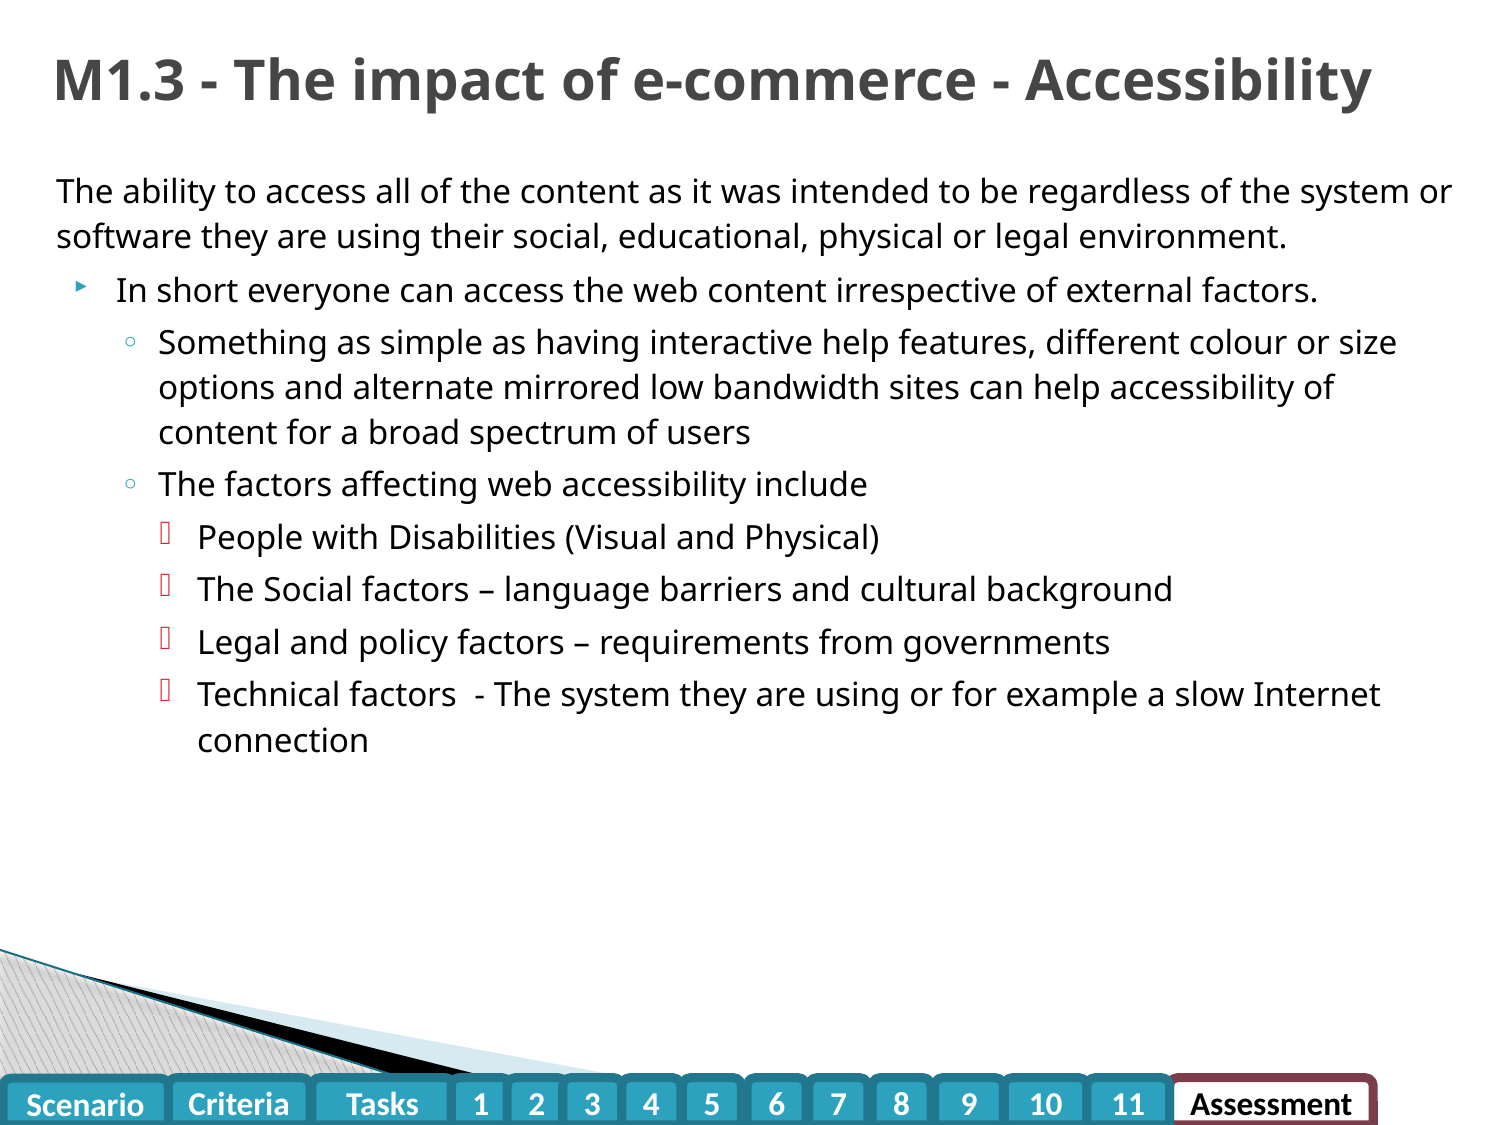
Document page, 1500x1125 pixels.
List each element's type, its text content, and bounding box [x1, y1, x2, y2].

title M1.3 - The impact of e-commerce - Accessibility [37, 19, 1471, 138]
list The ability to access all of the content as it was intended to be regardless of the system or software they are using their social, educational, physical or legal environment. In short everyone can access the web content irrespective of external factors. Something as simple as having interactive help features, different colour or size options and alternate mirrored low bandwidth sites can help accessibility of content for a broad spectrum of users The factors affecting web accessibility include People with Disabilities (Visual and Physical) The Social factors – language barriers and cultural background Legal and policy factors – requirements from governments Technical factors - The system they are using or for example a slow Internet connection [41, 160, 1471, 1024]
